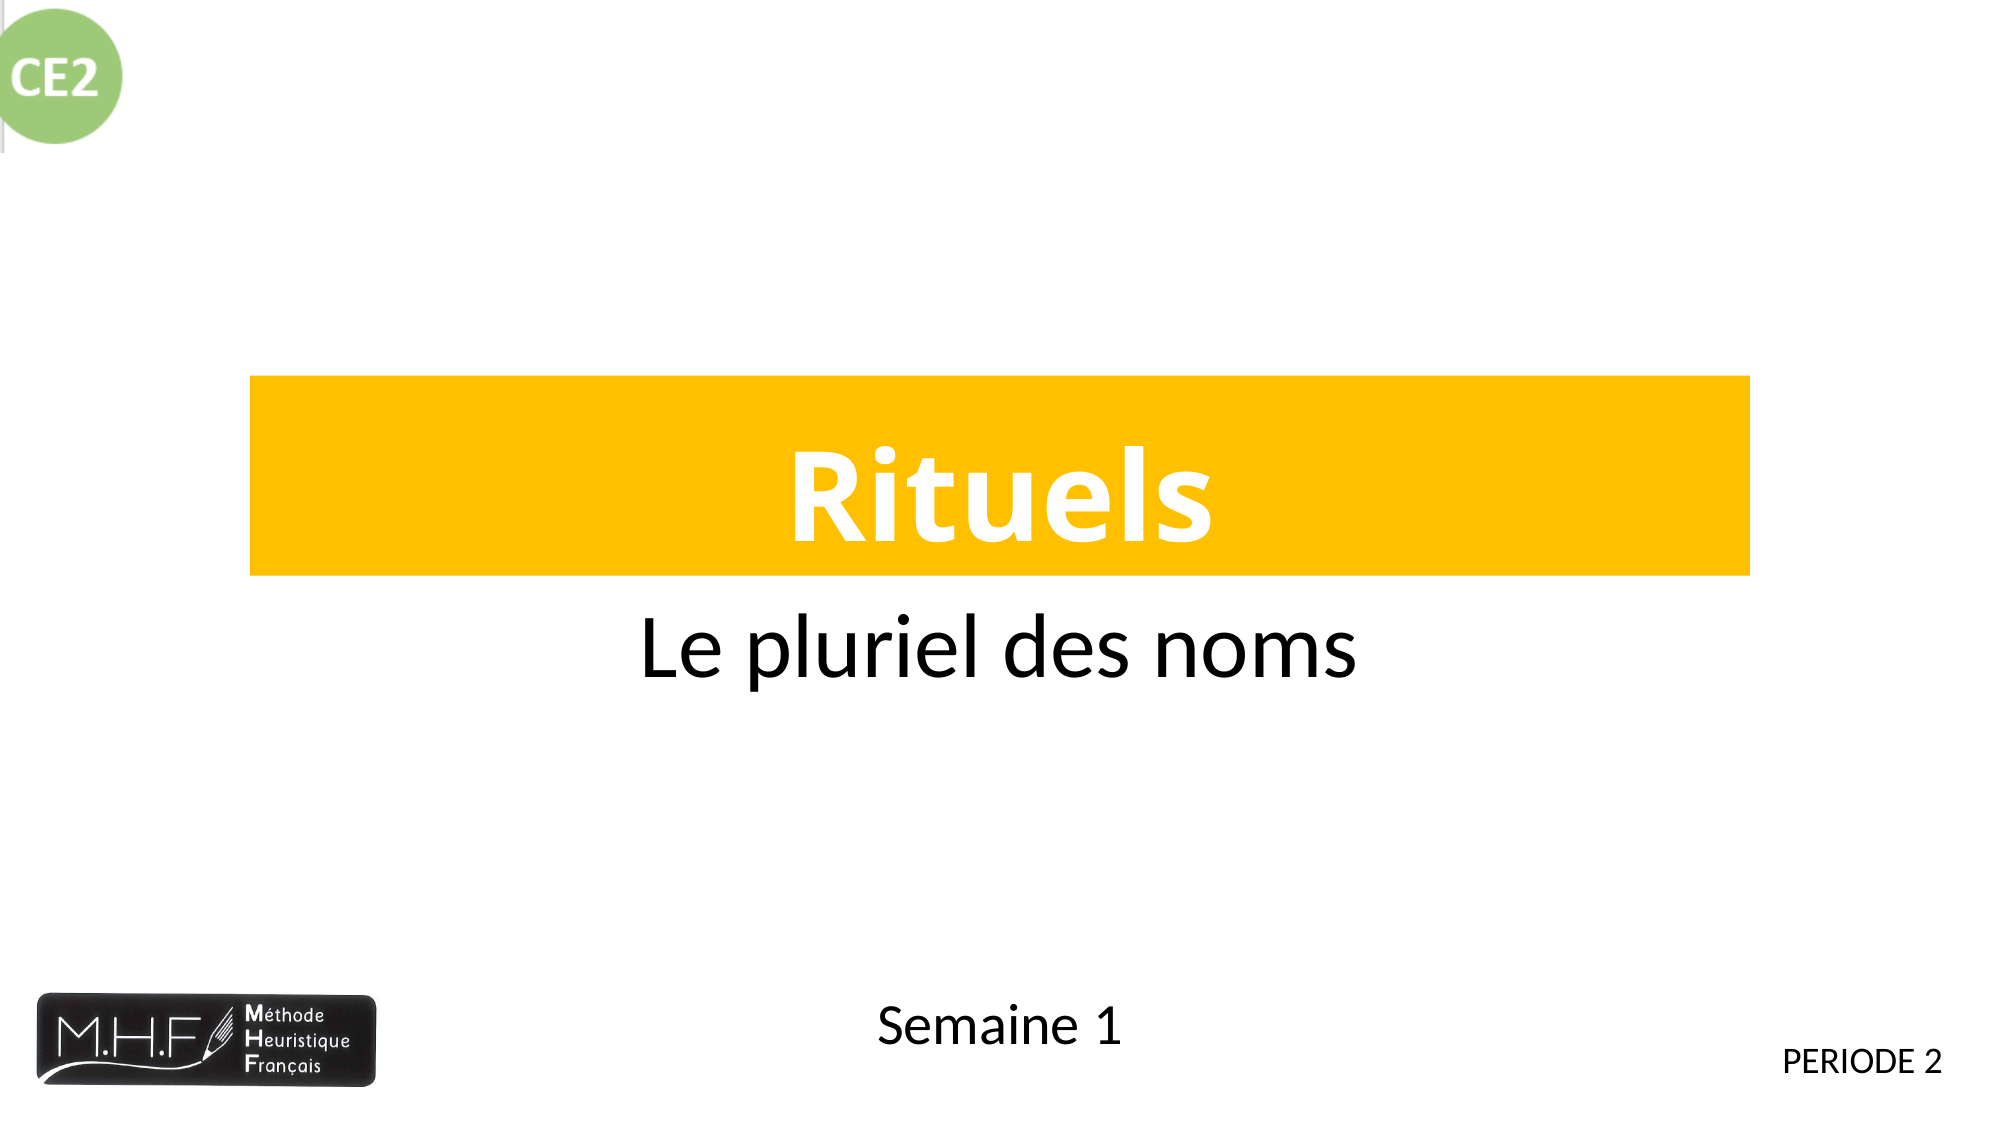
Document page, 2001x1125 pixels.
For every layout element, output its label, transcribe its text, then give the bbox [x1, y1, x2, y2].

text_box Semaine 1 [249, 987, 1750, 1118]
subtitle Le pluriel des noms [249, 590, 1750, 863]
picture [0, 0, 129, 153]
text_box PERIODE 2 [1750, 1028, 1967, 1088]
picture [33, 990, 379, 1089]
title Rituels [249, 375, 1750, 576]
